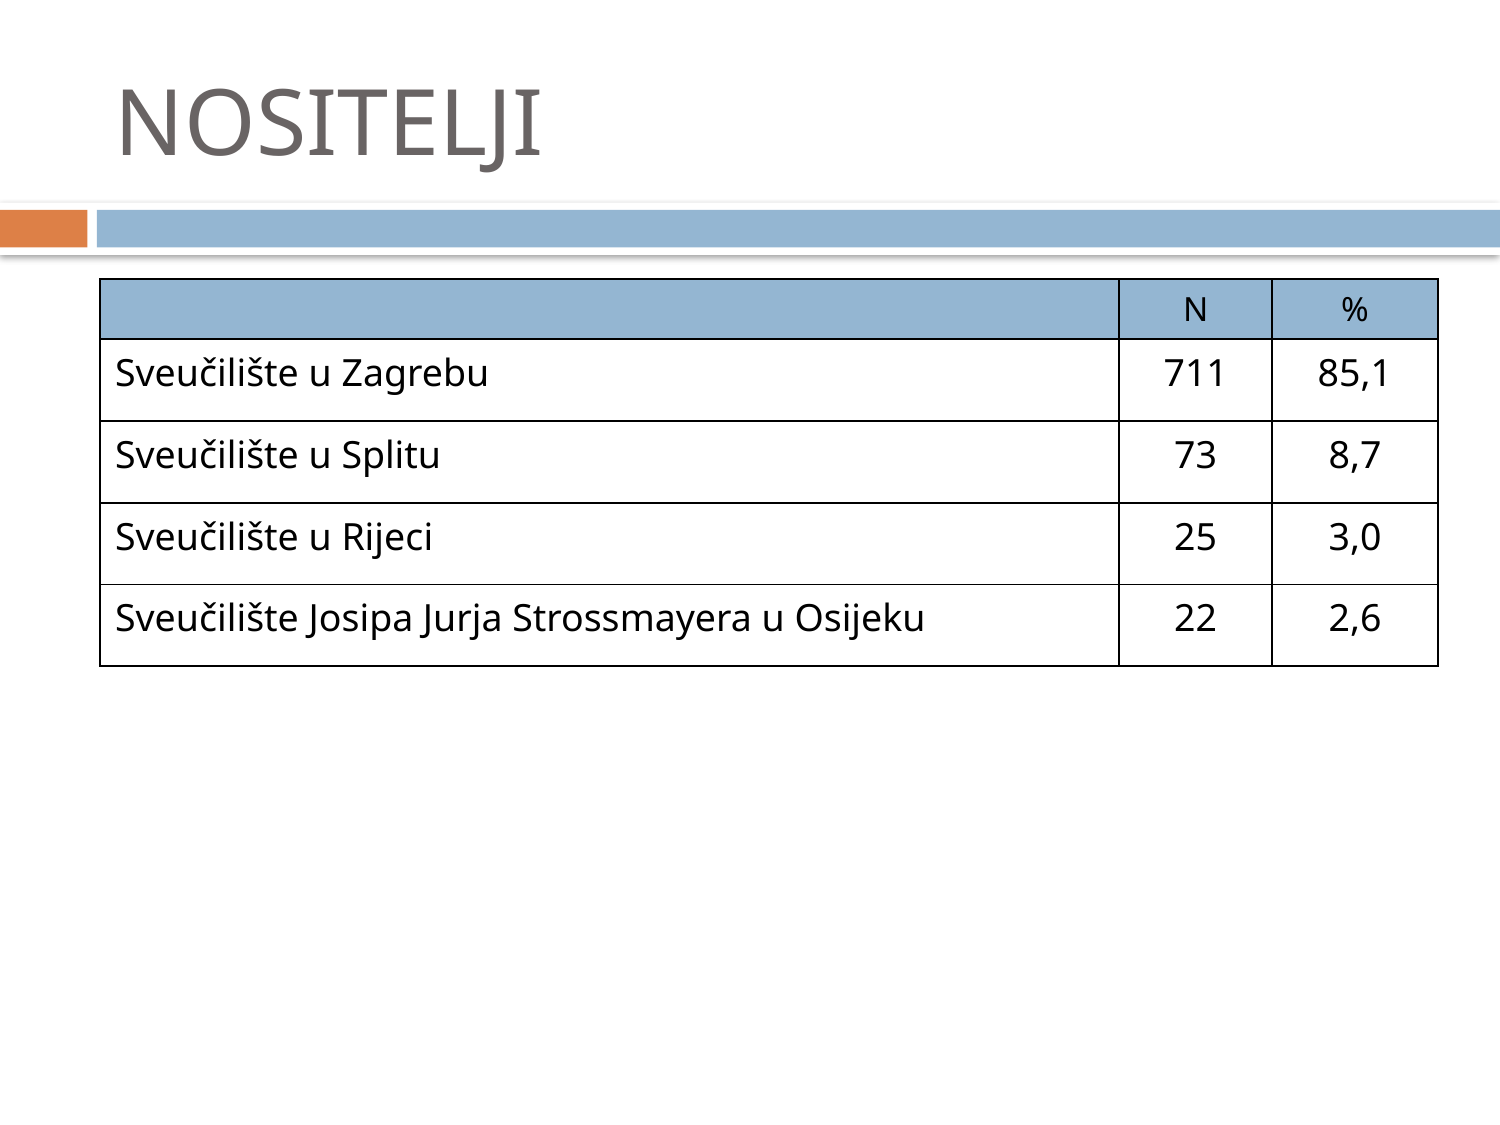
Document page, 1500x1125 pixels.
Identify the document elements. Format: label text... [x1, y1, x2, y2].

table_cell 85,1 [1273, 340, 1437, 420]
table_cell 3,0 [1273, 504, 1437, 584]
table_cell 711 [1120, 340, 1271, 420]
table_header % [1273, 280, 1437, 338]
table_cell 2,6 [1273, 585, 1437, 665]
table_cell 25 [1120, 504, 1271, 584]
table_cell 22 [1120, 585, 1271, 665]
table_cell Sveučilište u Splitu [101, 422, 1118, 502]
table_cell 8,7 [1273, 422, 1437, 502]
table_cell Sveučilište Josipa Jurja Strossmayera u Osijeku [101, 585, 1118, 665]
table_cell 73 [1120, 422, 1271, 502]
table_header [101, 280, 1118, 338]
table_header N [1120, 280, 1271, 338]
title NOSITELJI [99, 37, 1438, 200]
table_cell Sveučilište u Zagrebu [101, 340, 1118, 420]
table_cell Sveučilište u Rijeci [101, 504, 1118, 584]
